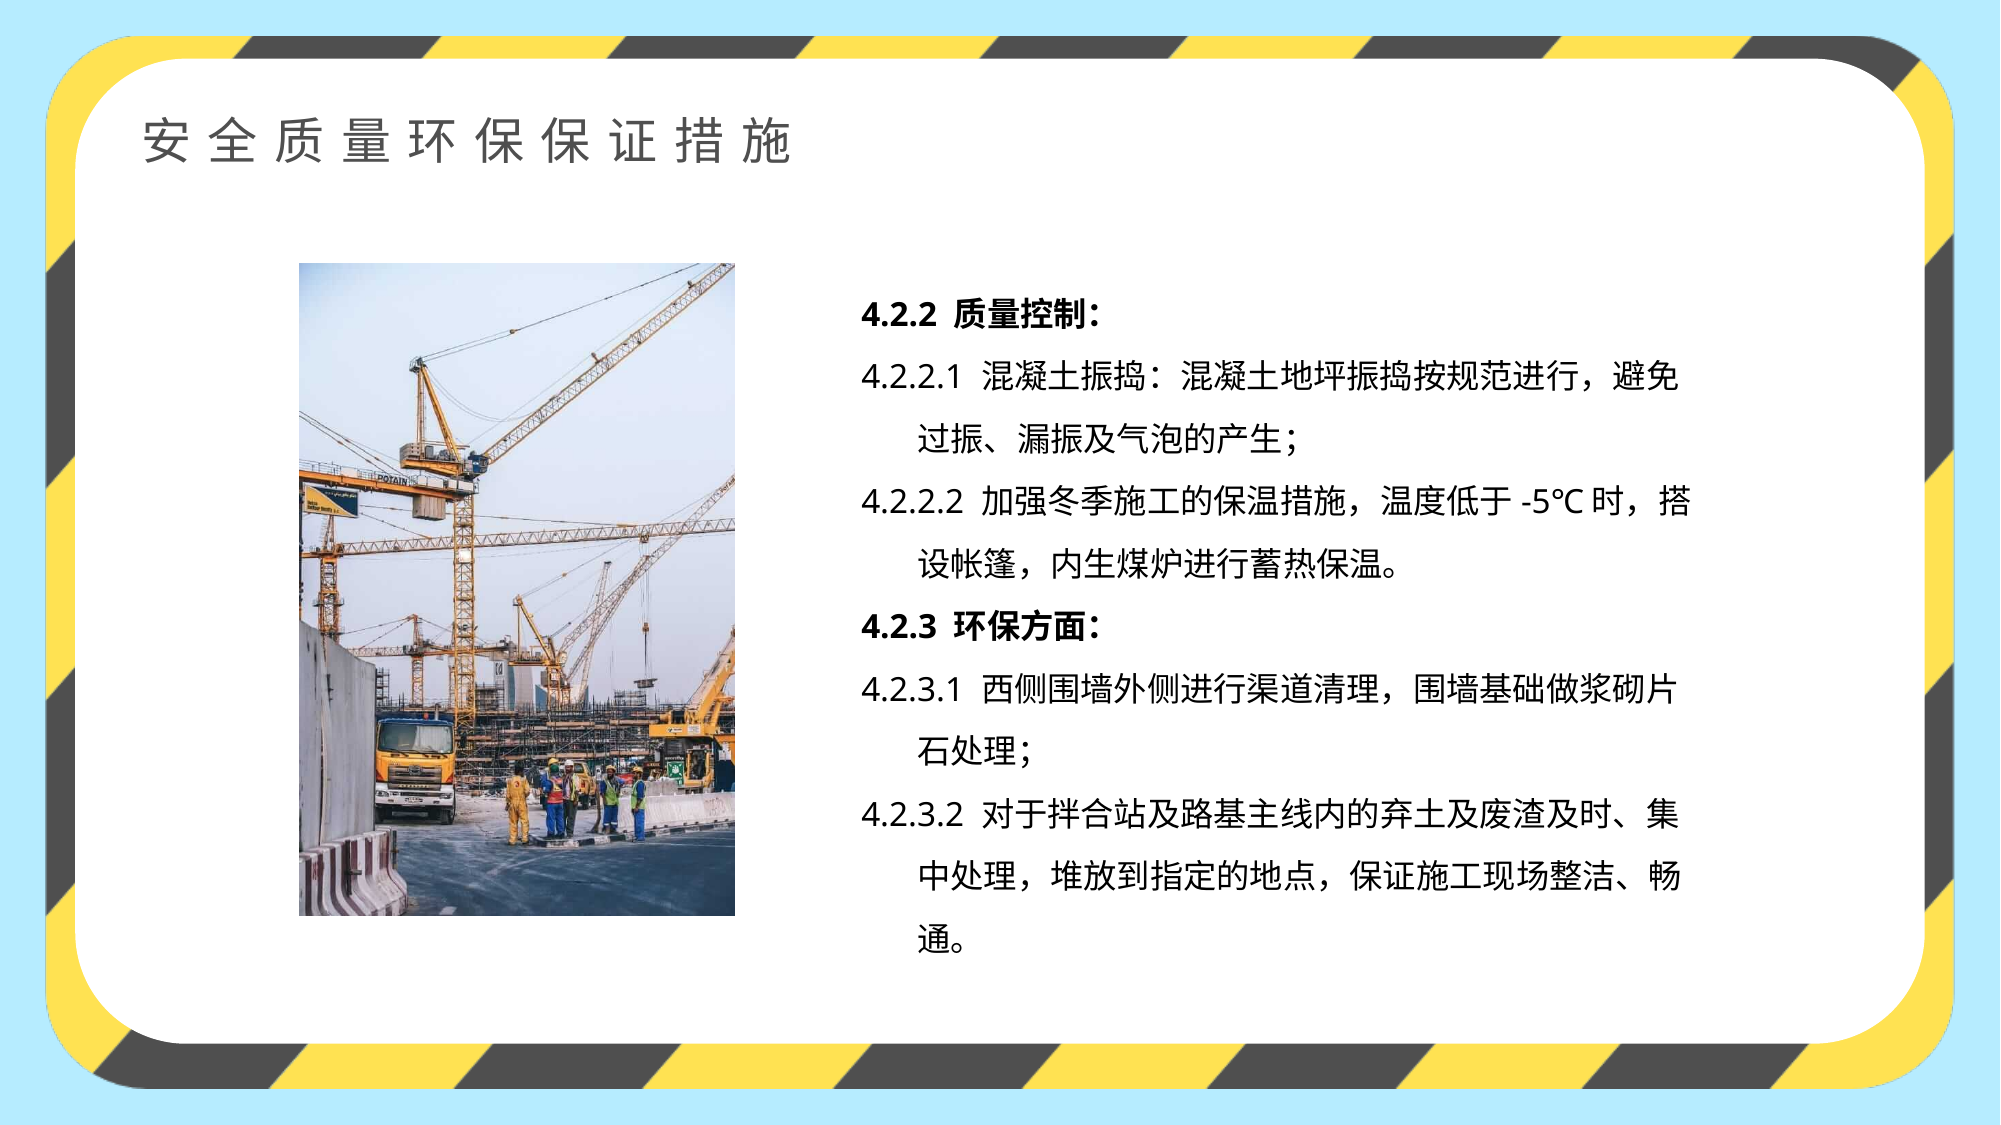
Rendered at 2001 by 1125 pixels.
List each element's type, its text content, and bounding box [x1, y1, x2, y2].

text_box 安全质量环保保证措施 [126, 102, 1133, 177]
picture [0, 0, 2000, 1125]
text_box 4.2.2 质量控制： 4.2.2.1 混凝土振捣：混凝土地坪振捣按规范进行，避免过振、漏振及气泡的产生； 4.2.2.2 加强冬季施工的保温措施，温度低于-5℃时，搭设帐篷，内生煤炉进行蓄热保温。 4.2.3 环保方面： 4.2.3.1 西侧围墙外侧进行渠道清理，围墙基础做浆砌片石处理； 4.2.3.2 对于拌合站及路基主线内的弃土及废渣及时、集中处理，堆放到指定的地点，保证施工现场整洁、畅通。 [846, 263, 1723, 925]
